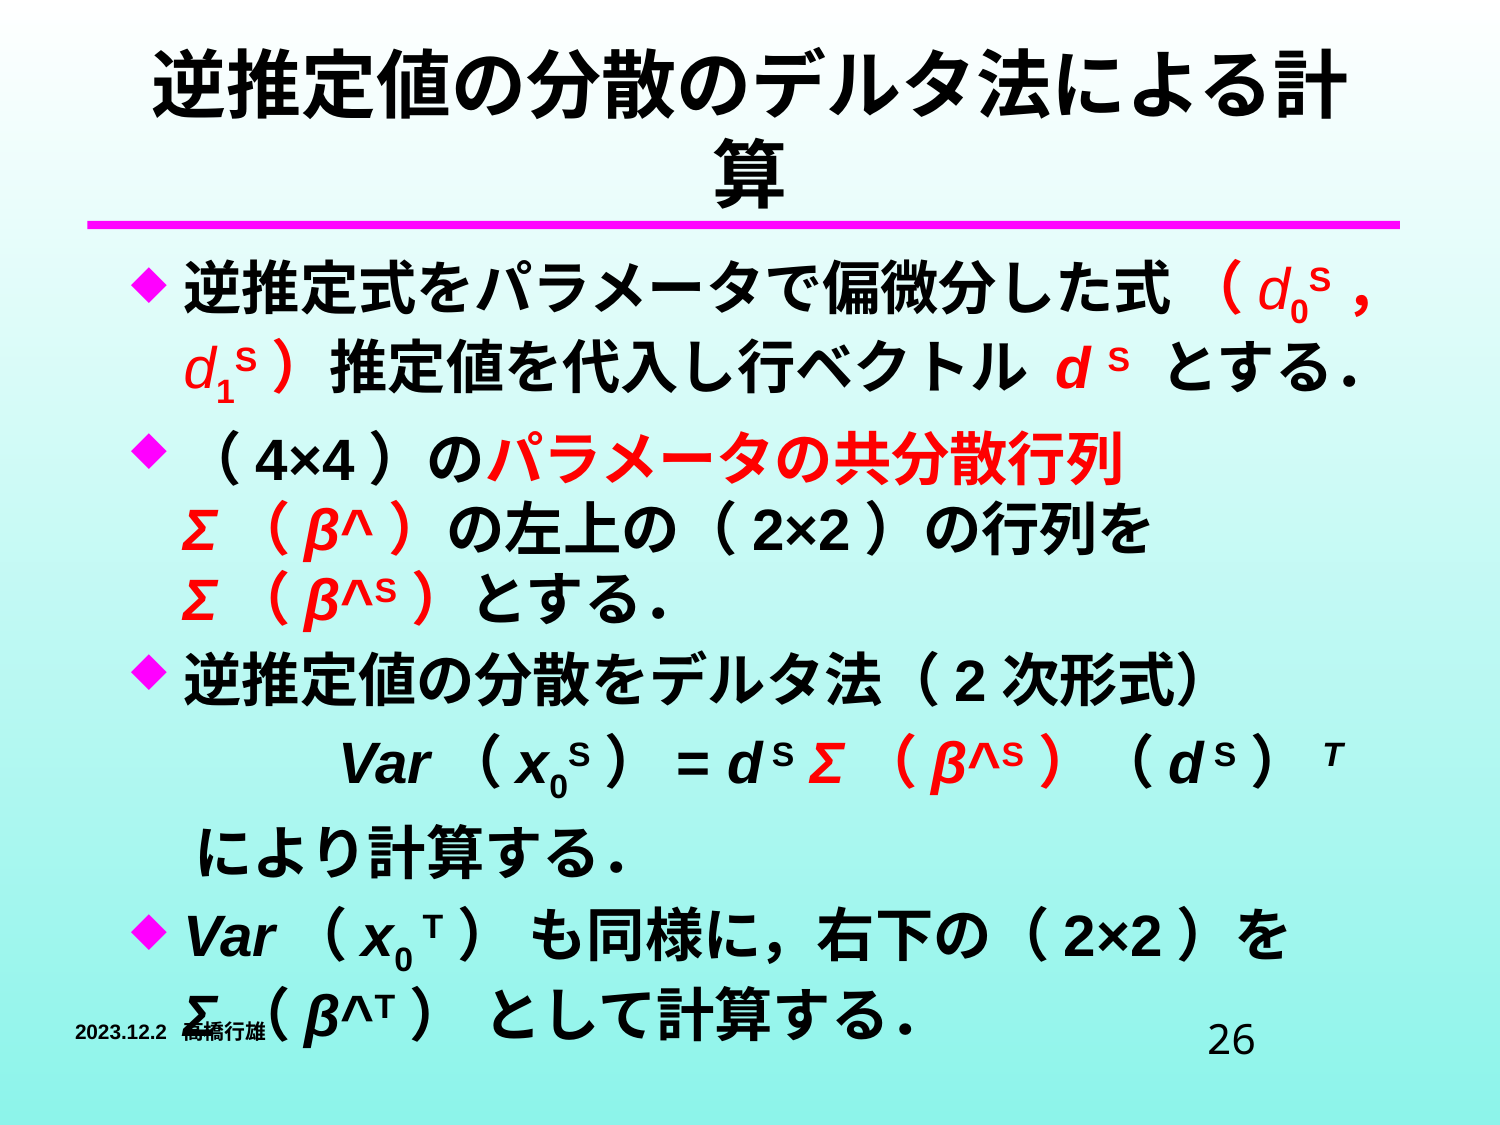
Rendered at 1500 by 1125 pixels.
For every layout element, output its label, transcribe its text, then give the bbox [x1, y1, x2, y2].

title 逆推定値の分散のデルタ法による計算 [112, 43, 1388, 225]
list 逆推定式をパラメータで偏微分した式 （d0S， d1S）推定値を代入し行ベクトル d S とする． （4×4）のパラメータの共分散行列 Σ（β^）の左上の（2×2）の行列を Σ（β^S）とする． 逆推定値の分散をデルタ法（2次形式） Var（x0S）= d S Σ（β^S）（d S）T により計算する． Var（x0 T） も同様に，右下の（2×2）を Σ（β^T） として計算する． [112, 243, 1425, 976]
